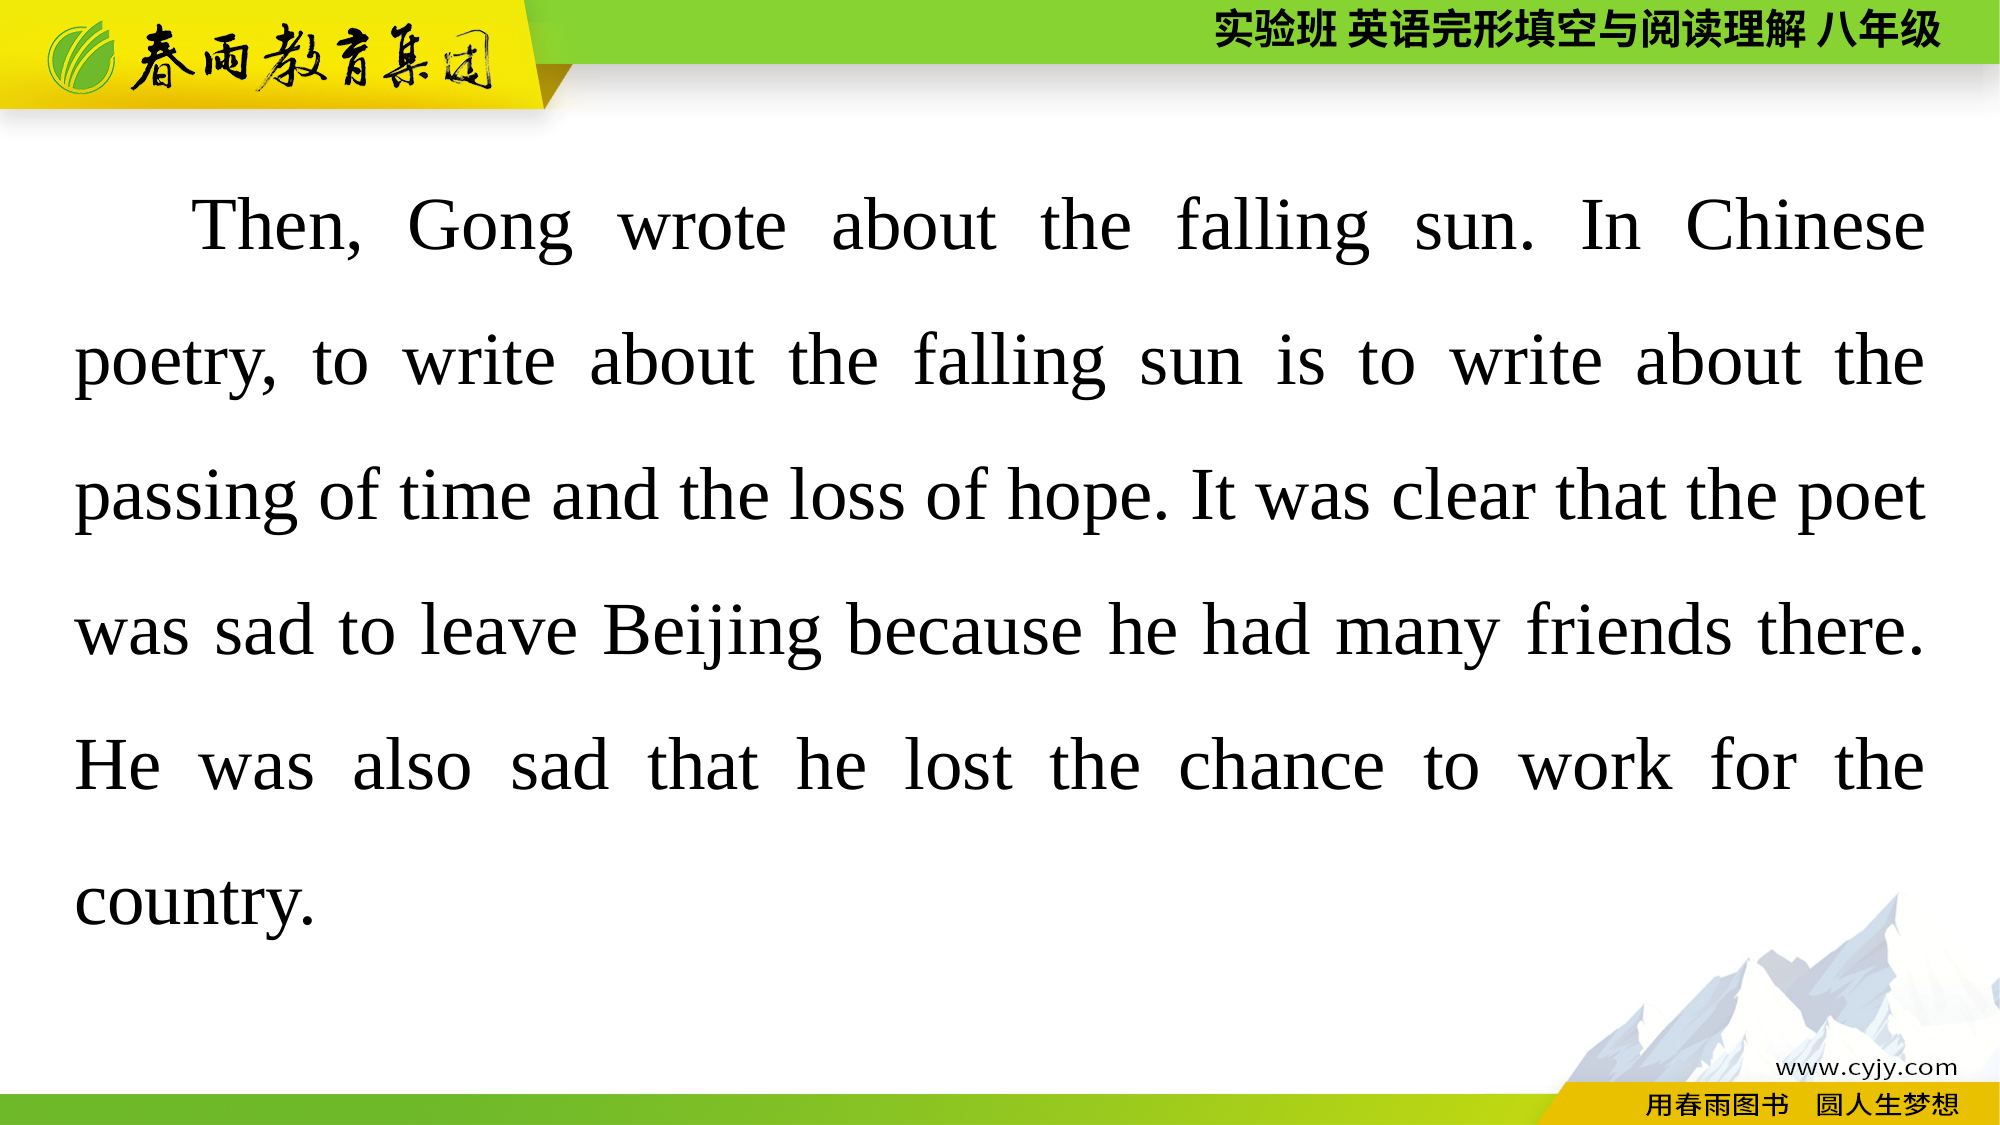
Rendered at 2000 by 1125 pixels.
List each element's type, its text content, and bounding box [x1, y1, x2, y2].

picture [0, 0, 2000, 1125]
list Then, Gong wrote about the falling sun. In Chinese poetry, to write about the falling sun is to write about the passing of time and the loss of hope. It was clear that the poet was sad to leave Beijing because he had many friends there. He was also sad that he lost the chance to work for the country. [59, 122, 1944, 956]
